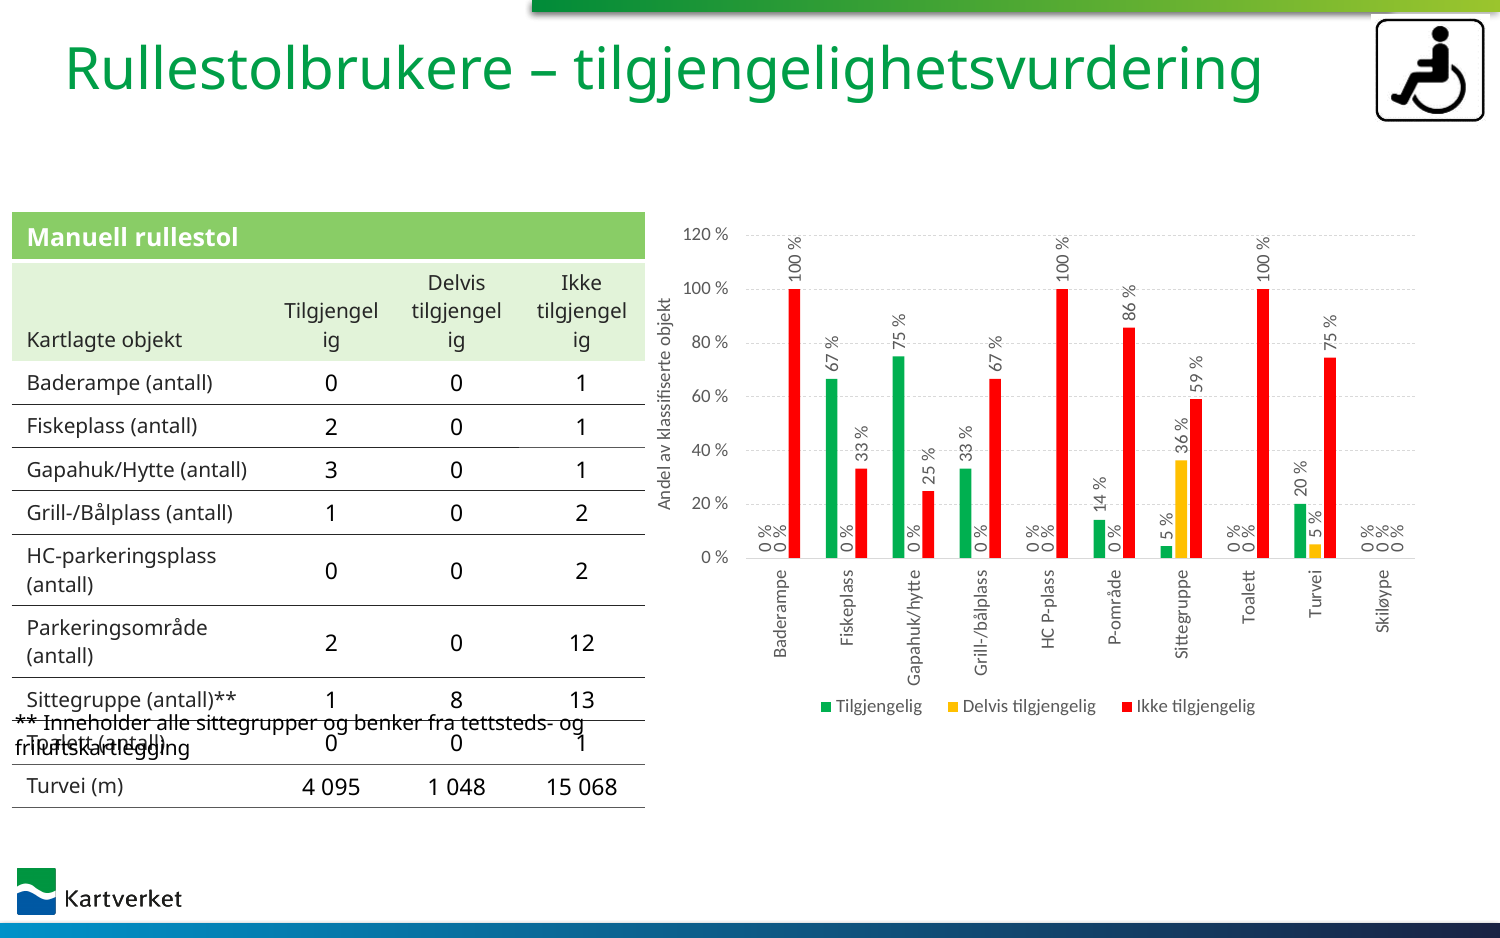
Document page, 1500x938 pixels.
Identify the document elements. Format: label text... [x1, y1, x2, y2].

table_cell Parkeringsområde (antall) [12, 606, 269, 677]
table_cell 0 [394, 535, 519, 605]
table_cell Turvei (m) [12, 768, 269, 807]
table_cell 1 [269, 491, 394, 534]
table_cell 2 [269, 405, 394, 447]
table_cell 2 [519, 535, 638, 605]
table_cell 1 [519, 448, 638, 490]
table_cell 0 [269, 535, 394, 605]
table_header Manuell rullestol [12, 212, 645, 259]
table_cell 3 [269, 448, 394, 490]
table_cell 15 068 [519, 768, 645, 807]
picture [1371, 13, 1491, 127]
table_cell HC-parkeringsplass (antall) [12, 535, 269, 605]
table_cell 4 095 [269, 768, 394, 807]
table_cell 0 [269, 361, 394, 404]
table_cell 0 [394, 606, 519, 677]
table_cell 12 [519, 606, 638, 677]
table_cell Sittegruppe (antall)** [12, 678, 269, 702]
table_cell 2 [519, 491, 638, 534]
table_cell 1 [519, 405, 638, 447]
table_cell 0 [394, 361, 519, 404]
table_cell Tilgjengelig [269, 263, 394, 361]
table_cell 2 [269, 606, 394, 677]
table_cell Grill-/Bålplass (antall) [12, 491, 269, 534]
table_cell 0 [394, 448, 519, 490]
table_cell 1 [519, 361, 638, 404]
table_cell Baderampe (antall) [12, 361, 269, 404]
table_cell Fiskeplass (antall) [12, 405, 269, 447]
table_cell 0 [394, 405, 519, 447]
table_cell Gapahuk/Hytte (antall) [12, 448, 269, 490]
table_cell Ikke tilgjengelig [519, 263, 638, 361]
table_cell Delvis tilgjengelig [394, 263, 519, 361]
table_cell 8 [394, 678, 519, 702]
picture [643, 218, 1427, 728]
table_cell Kartlagte objekt [12, 263, 269, 361]
text_box ** Inneholder alle sittegrupper og benker fra tettsteds- og friluftskartlegging [0, 702, 745, 768]
table_cell 0 [394, 491, 519, 534]
text_box Rullestolbrukere – tilgjengelighetsvurdering [49, 12, 1372, 109]
table_cell 13 [519, 678, 638, 702]
table_cell 1 [269, 678, 394, 702]
table_cell 1 048 [394, 768, 519, 807]
